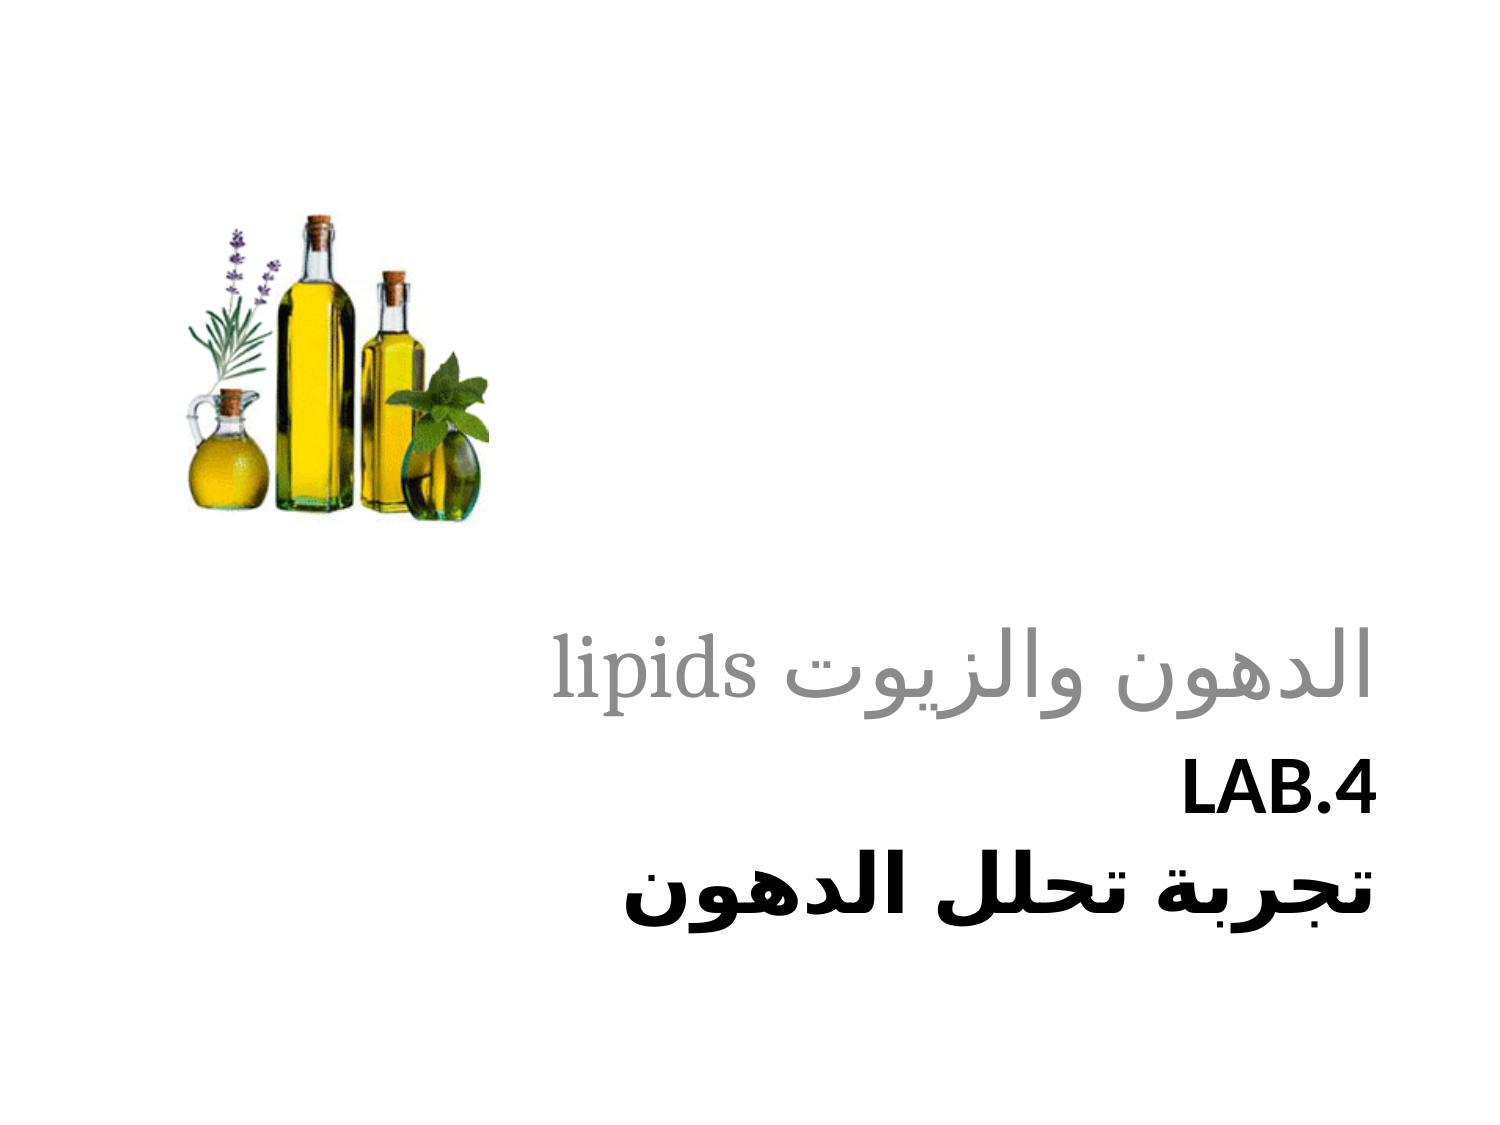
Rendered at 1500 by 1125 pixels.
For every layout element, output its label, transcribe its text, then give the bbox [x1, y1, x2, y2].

list الدهون والزيوت lipids [118, 476, 1394, 723]
title Lab.4 تجربة تحلل الدهون [118, 723, 1394, 947]
picture [175, 210, 489, 529]
